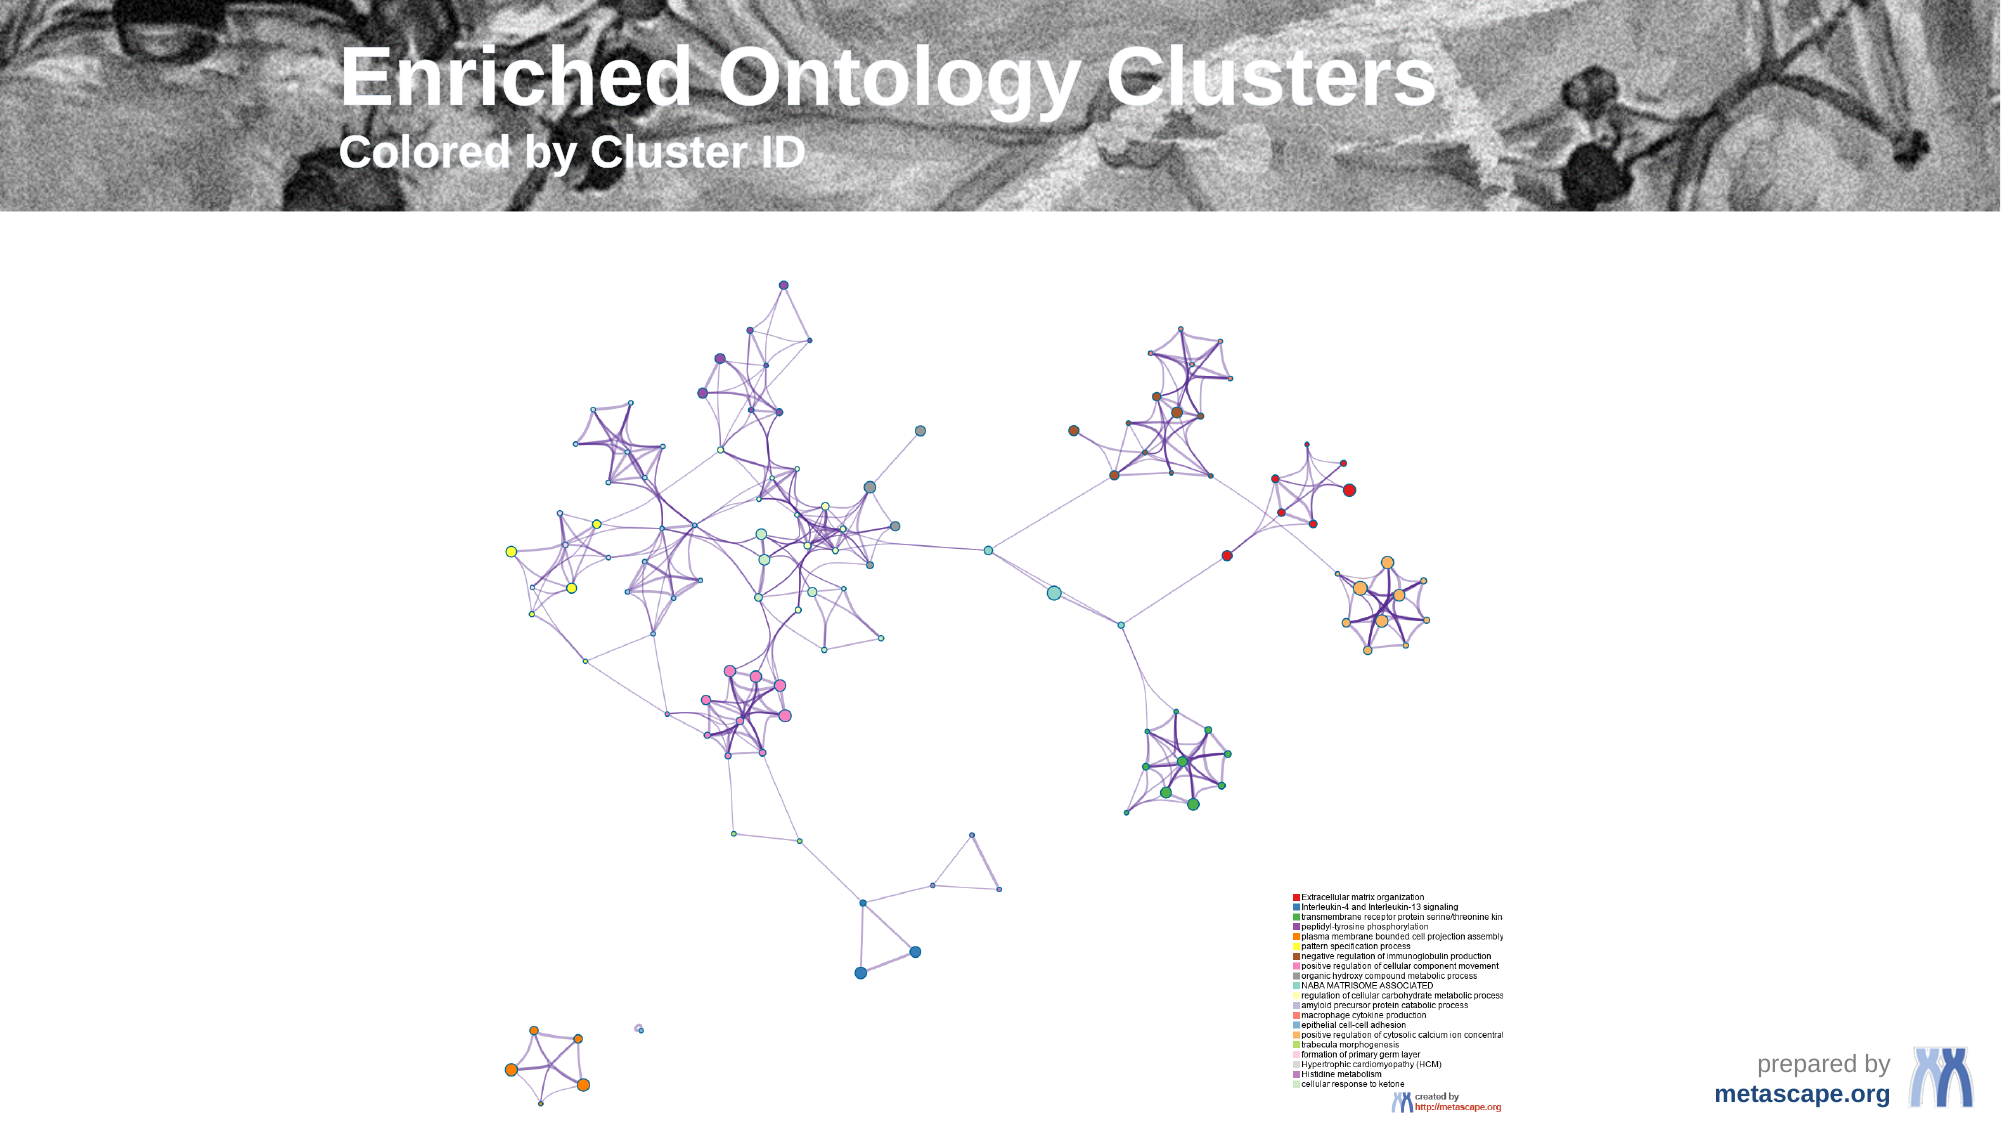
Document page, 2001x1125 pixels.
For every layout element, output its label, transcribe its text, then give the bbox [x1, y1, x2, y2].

title Enriched Ontology Clusters Colored by Cluster ID [323, 11, 1501, 187]
picture [0, 0, 2001, 1125]
